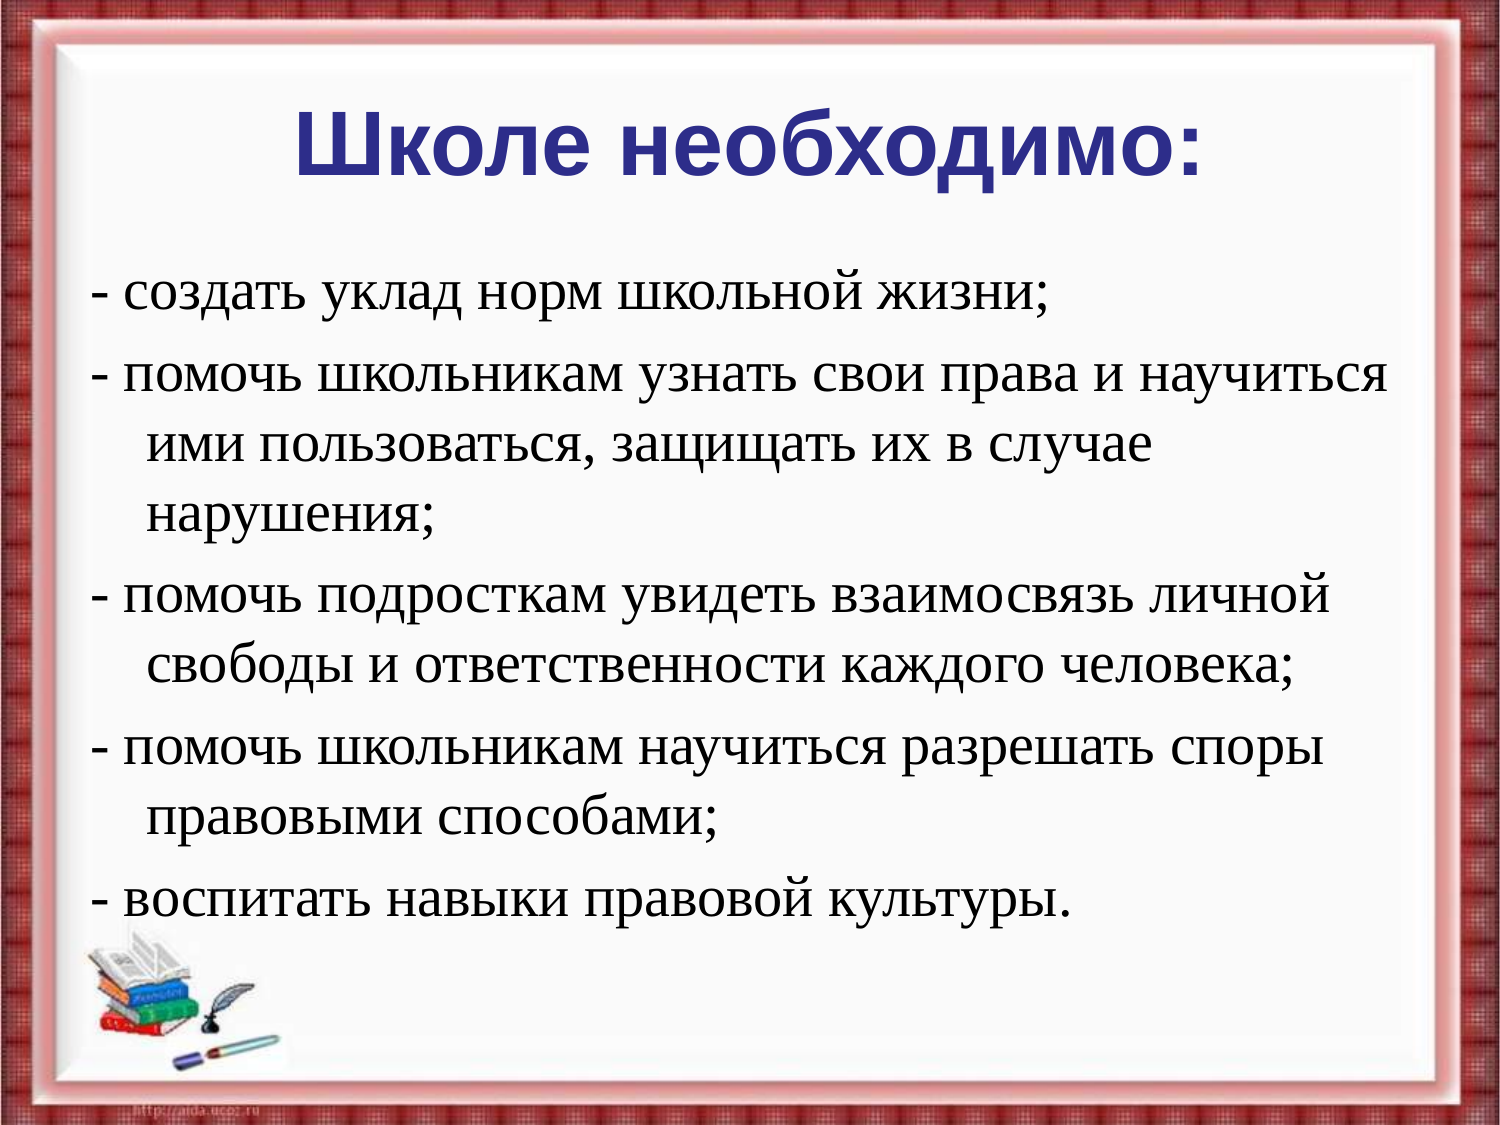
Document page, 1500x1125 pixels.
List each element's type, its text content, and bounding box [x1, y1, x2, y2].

list - создать уклад норм школьной жизни; - помочь школьникам узнать свои права и научиться ими пользоваться, защищать их в случае нарушения; - помочь подросткам увидеть взаимосвязь личной свободы и ответственности каждого человека; - помочь школьникам научиться разрешать споры правовыми способами; - воспитать навыки правовой культуры. [74, 243, 1426, 1006]
picture [0, 0, 1500, 1125]
title Школе необходимо: [74, 44, 1426, 233]
